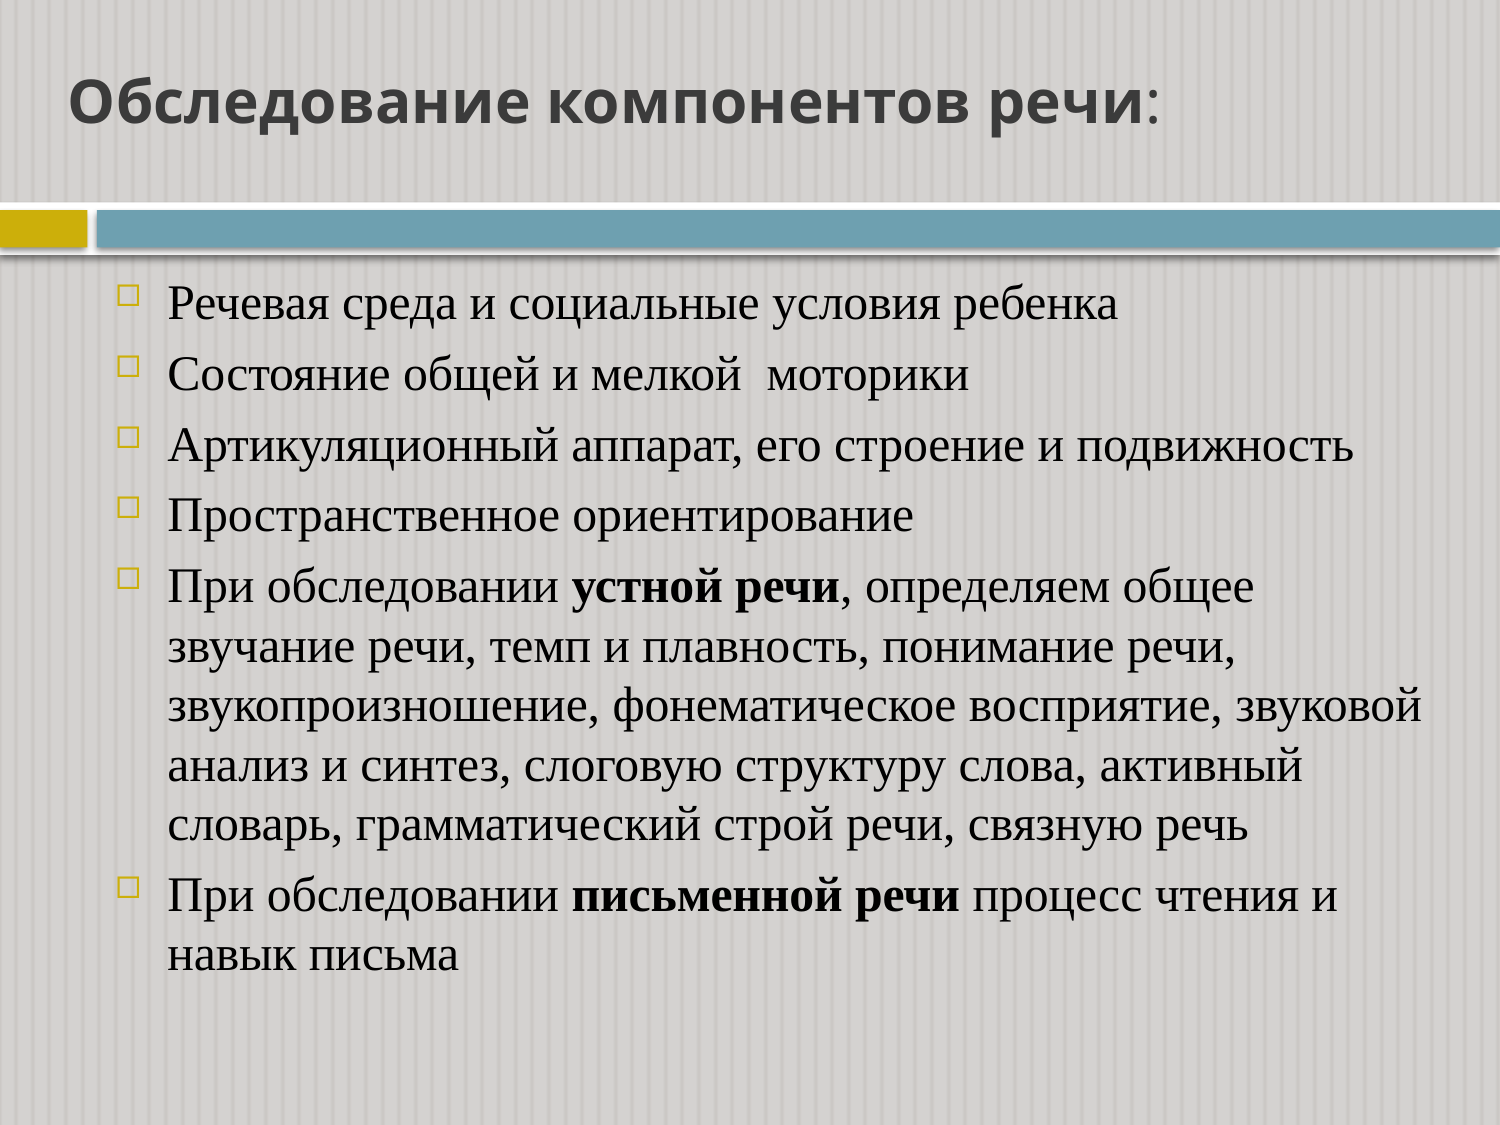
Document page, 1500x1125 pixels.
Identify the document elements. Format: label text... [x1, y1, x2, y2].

list Речевая среда и социальные условия ребенка Состояние общей и мелкой моторики Артикуляционный аппарат, его строение и подвижность Пространственное ориентирование При обследовании устной речи, определяем общее звучание речи, темп и плавность, понимание речи, звукопроизношение, фонематическое восприятие, звуковой анализ и синтез, слоговую структуру слова, активный словарь, грамматический строй речи, связную речь При обследовании письменной речи процесс чтения и навык письма [100, 262, 1438, 1000]
title Обследование компонентов речи: [53, 54, 1391, 218]
